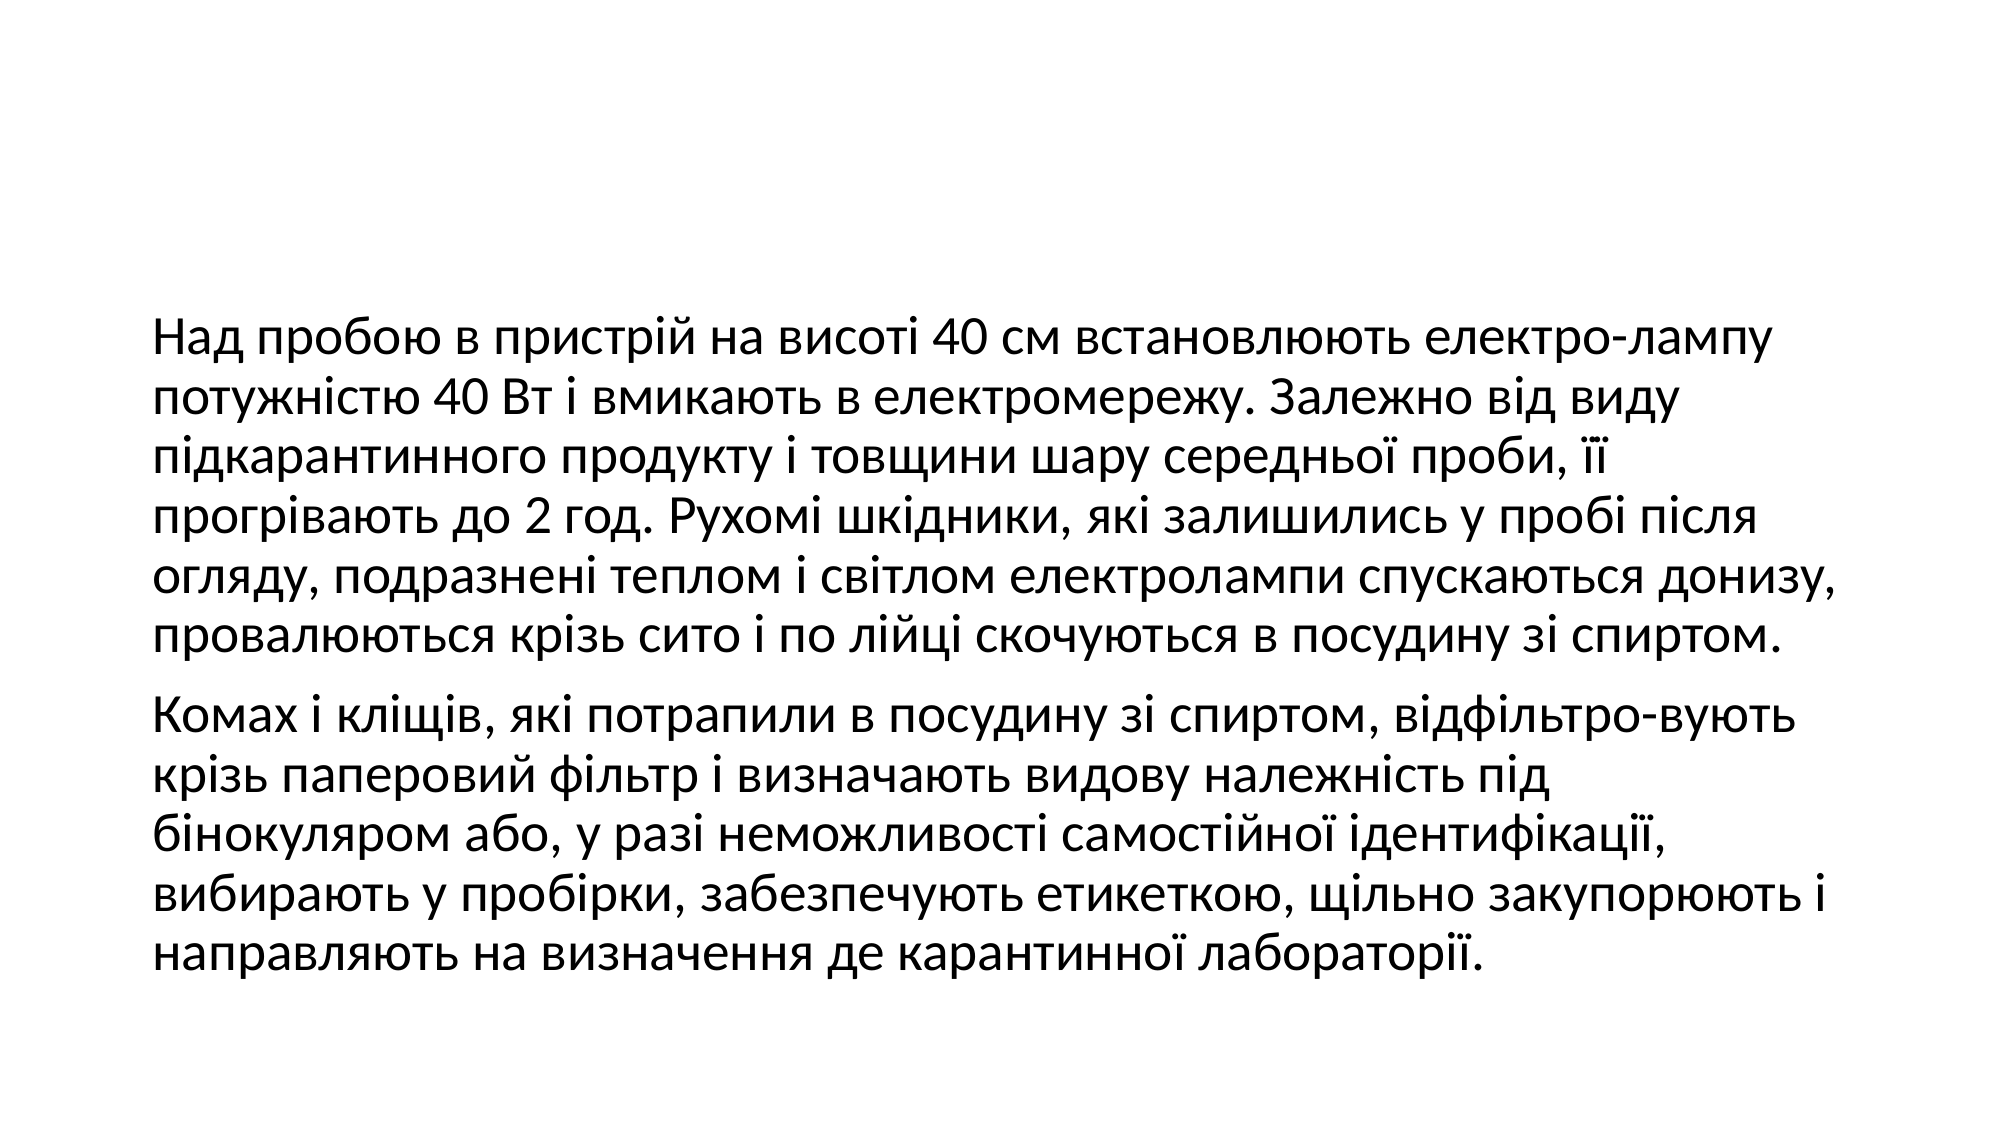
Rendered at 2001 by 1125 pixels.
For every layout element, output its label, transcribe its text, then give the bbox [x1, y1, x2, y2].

list Над пробою в пристрій на висоті 40 см встановлюють електро-лампу потужністю 40 Вт і вмикають в електромережу. Залежно від виду підкарантинного продукту і товщини шару середньої проби, її прогрівають до 2 год. Рухомі шкідники, які залишились у пробі після огляду, подразнені теплом і світлом електролампи спускаються донизу, провалюються крізь сито і по лійці скочуються в посудину зі спиртом. Комах і кліщів, які потрапили в посудину зі спиртом, відфільтро-вують крізь паперовий фільтр і визначають видову належність під бінокуляром або, у разі неможливості самостійної ідентифікації, вибирають у пробірки, забезпечують етикеткою, щільно закупорюють і направляють на визначення де карантинної лабораторії. [137, 299, 1863, 1014]
